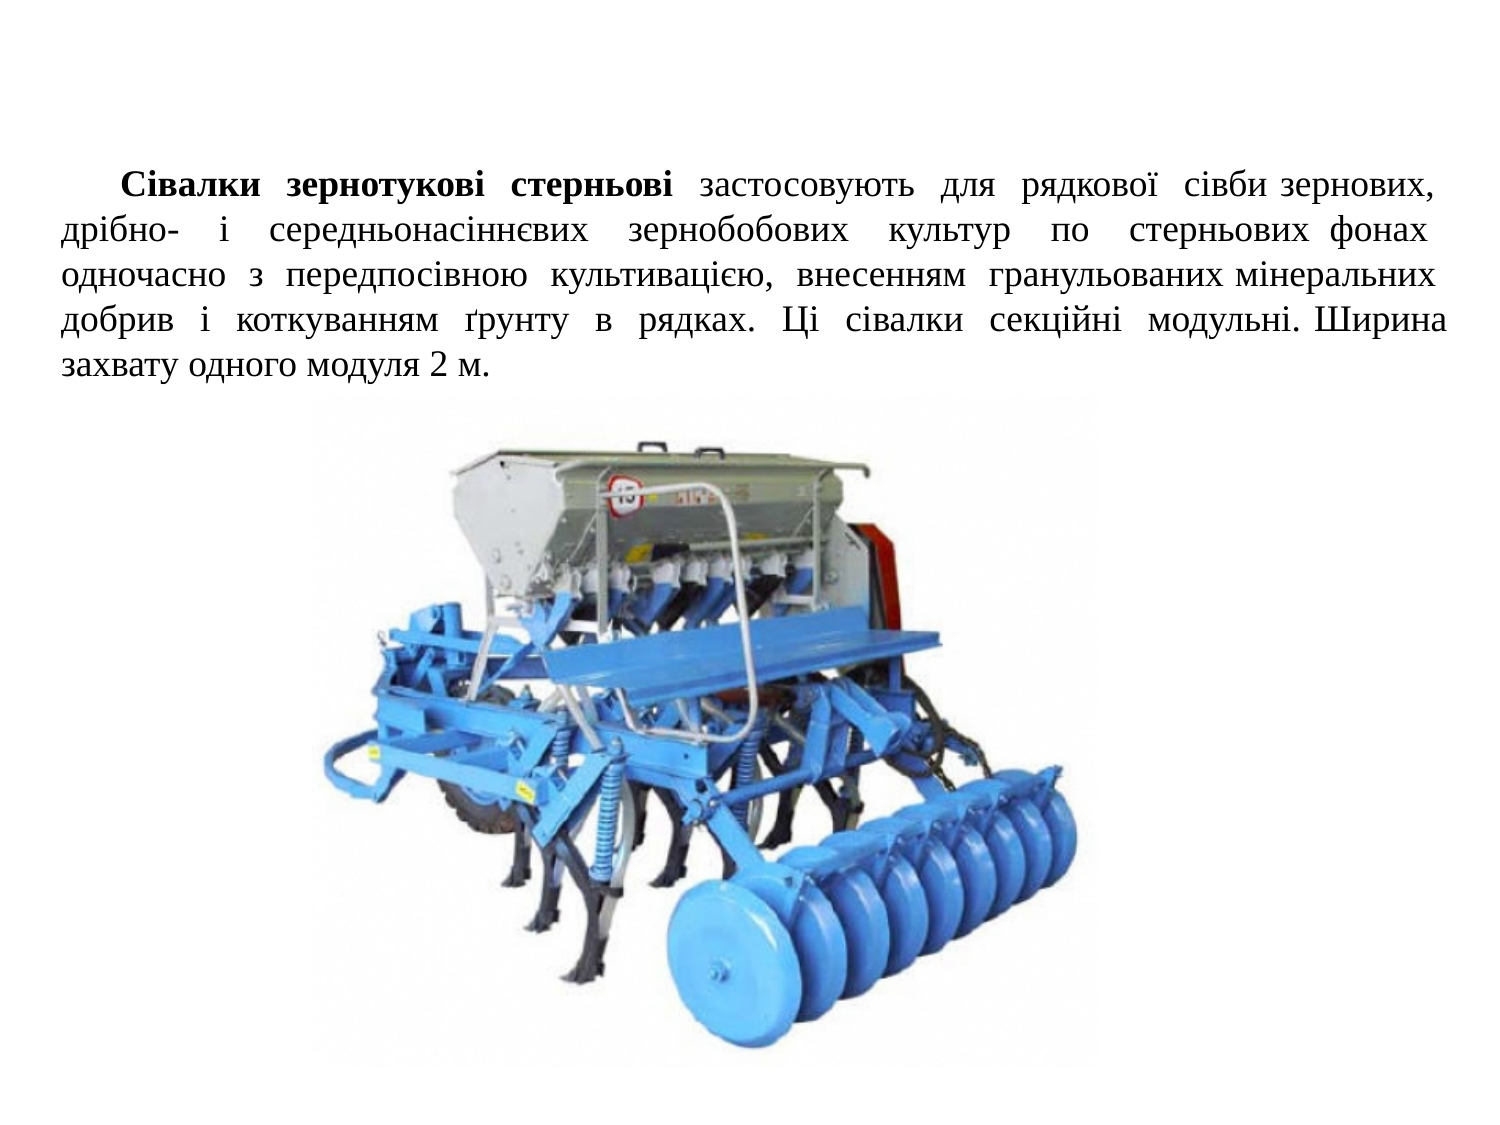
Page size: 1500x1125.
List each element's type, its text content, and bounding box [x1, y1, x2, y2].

text_box Сівалки зернотукові стерньові застосовують для рядкової сівби зернових, дрібно- і середньонасіннєвих зернобобових культур по стерньових фонах одночасно з передпосівною культивацією, внесенням гранульованих мінеральних добрив і коткуванням ґрунту в рядках. Ці сівалки секційні модульні. Ширина захвату одного модуля 2 м. [46, 151, 1464, 392]
picture [312, 339, 1099, 1125]
